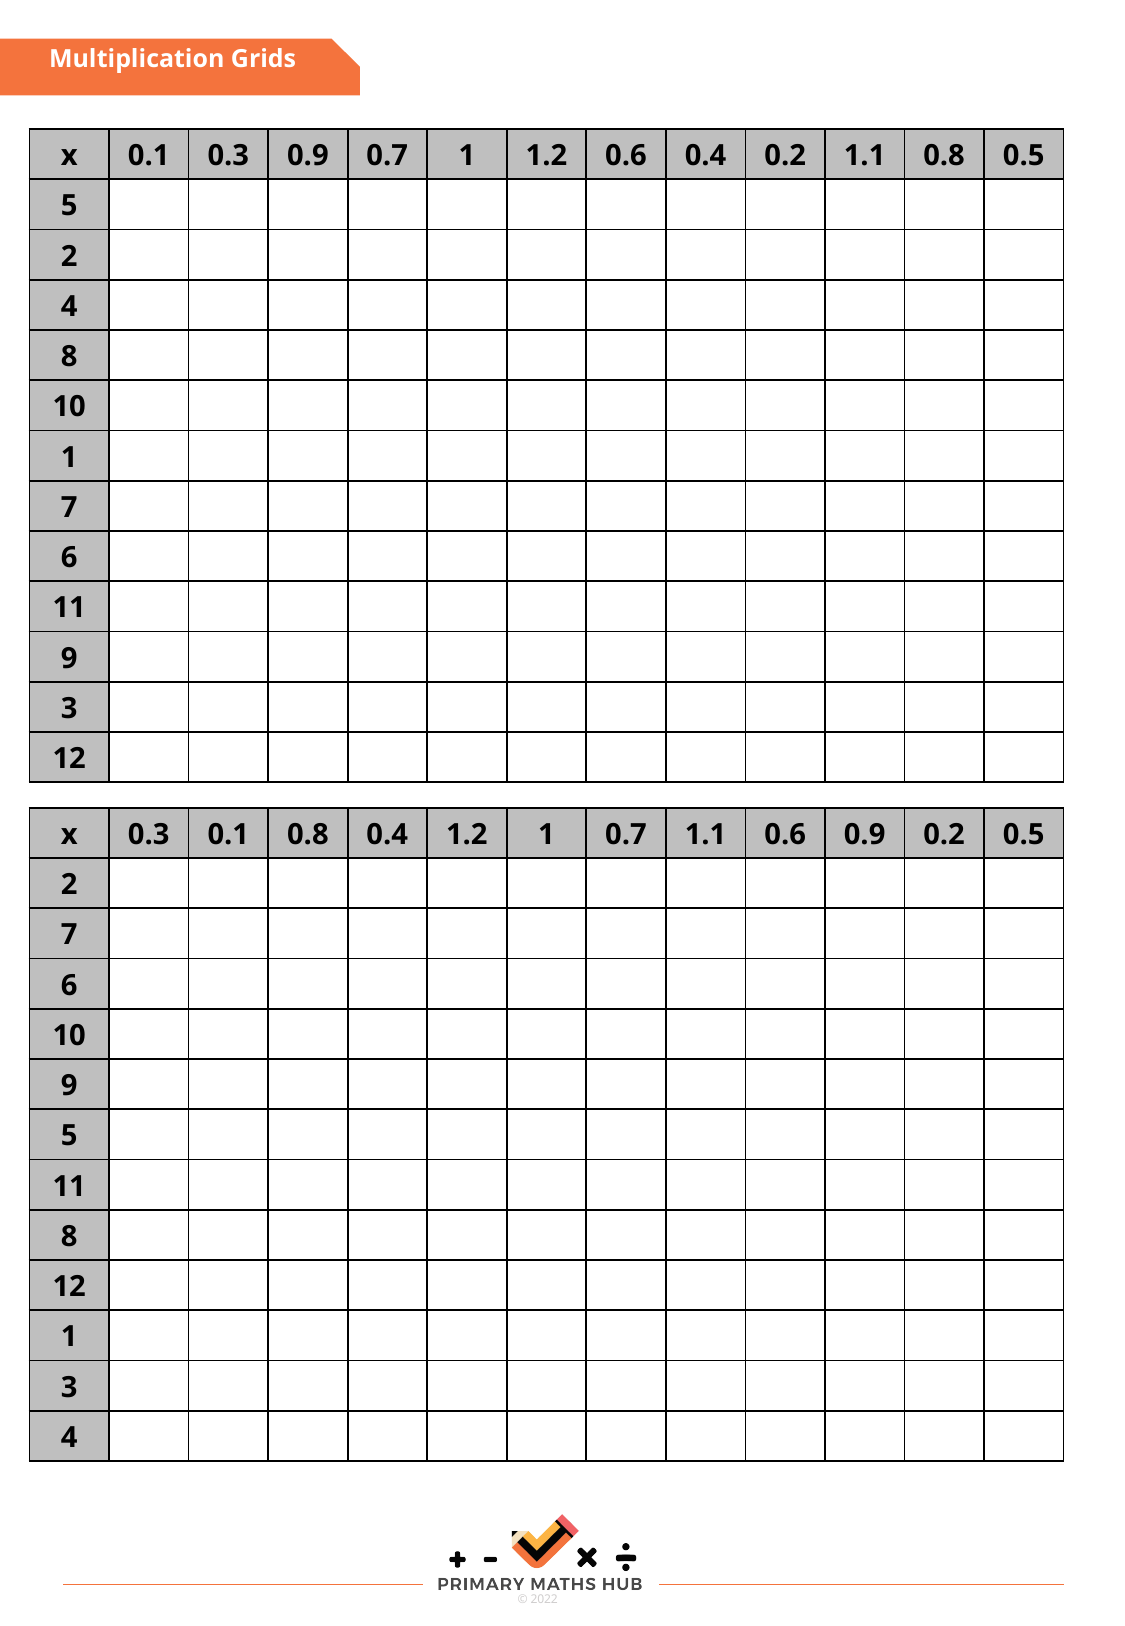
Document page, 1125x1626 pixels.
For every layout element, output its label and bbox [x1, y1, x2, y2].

table_cell [110, 230, 188, 279]
table_cell [269, 1311, 347, 1360]
table_cell [746, 532, 824, 580]
table_cell [508, 1211, 585, 1259]
table_cell [746, 1311, 824, 1360]
table_cell [905, 632, 983, 681]
table_cell [826, 959, 904, 1008]
table_cell [667, 632, 745, 681]
table_cell [667, 1261, 745, 1309]
table_cell [508, 1311, 585, 1360]
table_cell [349, 1311, 426, 1360]
table_cell [349, 582, 426, 631]
table_cell [30, 532, 108, 580]
table_cell [508, 1160, 585, 1209]
table_cell [667, 331, 745, 379]
table_cell [428, 281, 506, 329]
table_cell [508, 331, 585, 379]
table_cell [189, 1211, 267, 1259]
table_header [905, 130, 983, 178]
table_cell [189, 482, 267, 530]
table_cell [746, 1160, 824, 1209]
table_cell [667, 381, 745, 430]
table_cell [428, 733, 506, 781]
table_cell [508, 959, 585, 1008]
table_cell [349, 281, 426, 329]
table_cell [110, 532, 188, 580]
table_cell [587, 859, 665, 907]
table_cell [269, 683, 347, 731]
table_cell [826, 1160, 904, 1209]
table_cell [985, 281, 1063, 329]
table_cell [428, 381, 506, 430]
table_cell [269, 1261, 347, 1309]
table_cell [349, 1211, 426, 1259]
table_header [428, 130, 506, 178]
table_cell [110, 180, 188, 229]
table_cell [110, 1261, 188, 1309]
table_cell [508, 859, 585, 907]
table_cell [110, 431, 188, 480]
table_cell [587, 281, 665, 329]
table_cell [985, 1060, 1063, 1108]
table_cell [587, 1010, 665, 1058]
table_cell [985, 381, 1063, 430]
table_cell [269, 582, 347, 631]
table_cell [905, 959, 983, 1008]
table_cell [746, 281, 824, 329]
table_cell [110, 281, 188, 329]
table_cell [667, 482, 745, 530]
table_cell [428, 859, 506, 907]
table_cell [110, 632, 188, 681]
table_cell [428, 1211, 506, 1259]
table_cell [746, 482, 824, 530]
table_cell [985, 431, 1063, 480]
table_cell [746, 1261, 824, 1309]
table_cell [905, 1361, 983, 1410]
table_cell [826, 1010, 904, 1058]
table_cell [746, 180, 824, 229]
table_cell [905, 1211, 983, 1259]
table_cell [746, 582, 824, 631]
table_cell [189, 1010, 267, 1058]
table_cell [985, 959, 1063, 1008]
table_cell [30, 1311, 108, 1360]
table_cell [746, 1010, 824, 1058]
table_cell [349, 482, 426, 530]
table_cell [905, 1010, 983, 1058]
table_cell [905, 1110, 983, 1159]
table_cell [428, 582, 506, 631]
table_cell [508, 683, 585, 731]
table_cell [30, 381, 108, 430]
table_cell [30, 431, 108, 480]
table_cell [349, 1110, 426, 1159]
table_cell [269, 1160, 347, 1209]
table_cell [428, 632, 506, 681]
table_cell [110, 381, 188, 430]
table_header [189, 130, 267, 178]
table_header [269, 809, 347, 857]
table_cell [826, 281, 904, 329]
table_cell [508, 733, 585, 781]
text_box [0, 37, 361, 97]
table_cell [189, 1412, 267, 1460]
table_cell [746, 431, 824, 480]
table_cell [746, 959, 824, 1008]
table_cell [508, 381, 585, 430]
table_cell [905, 1160, 983, 1209]
table_cell [667, 1412, 745, 1460]
table_cell [30, 1110, 108, 1159]
table_cell [826, 482, 904, 530]
table_cell [189, 1060, 267, 1108]
table_cell [269, 1010, 347, 1058]
table_cell [667, 909, 745, 958]
table_cell [746, 909, 824, 958]
table_cell [905, 1261, 983, 1309]
table_cell [189, 909, 267, 958]
table_cell [110, 683, 188, 731]
table_cell [587, 1412, 665, 1460]
table_header [826, 809, 904, 857]
table_cell [508, 230, 585, 279]
table_cell [110, 1060, 188, 1108]
table_cell [746, 1361, 824, 1410]
table_cell [667, 959, 745, 1008]
table_cell [269, 909, 347, 958]
table_cell [349, 431, 426, 480]
table_cell [508, 532, 585, 580]
table_header [985, 130, 1063, 178]
table_cell [30, 959, 108, 1008]
table_cell [428, 683, 506, 731]
table_cell [30, 180, 108, 229]
table_cell [508, 1412, 585, 1460]
table_cell [189, 1261, 267, 1309]
table_cell [110, 909, 188, 958]
table_cell [826, 532, 904, 580]
table_cell [269, 532, 347, 580]
table_cell [349, 959, 426, 1008]
table_cell [349, 180, 426, 229]
table_cell [30, 1211, 108, 1259]
table_cell [746, 859, 824, 907]
picture [432, 1512, 648, 1597]
table_cell [985, 632, 1063, 681]
table_cell [269, 331, 347, 379]
table_cell [985, 1311, 1063, 1360]
table_cell [349, 532, 426, 580]
table_cell [30, 909, 108, 958]
table_cell [508, 909, 585, 958]
table_cell [587, 331, 665, 379]
table_cell [746, 683, 824, 731]
table_cell [587, 632, 665, 681]
table_cell [189, 230, 267, 279]
table_cell [587, 1211, 665, 1259]
table_cell [349, 381, 426, 430]
table_header [110, 130, 188, 178]
table_cell [985, 1261, 1063, 1309]
table_cell [746, 381, 824, 430]
table_cell [587, 582, 665, 631]
table_header [428, 809, 506, 857]
table_cell [428, 959, 506, 1008]
table_cell [985, 532, 1063, 580]
table_cell [746, 632, 824, 681]
table_cell [189, 1361, 267, 1410]
table_cell [428, 1010, 506, 1058]
table_cell [189, 381, 267, 430]
table_cell [985, 683, 1063, 731]
table_cell [905, 733, 983, 781]
table_cell [826, 1261, 904, 1309]
table_cell [428, 1160, 506, 1209]
table_cell [667, 532, 745, 580]
table_cell [667, 582, 745, 631]
table_cell [269, 482, 347, 530]
table_cell [110, 482, 188, 530]
table_cell [349, 859, 426, 907]
table_cell [189, 180, 267, 229]
table_header [110, 809, 188, 857]
table_cell [269, 733, 347, 781]
table_cell [587, 532, 665, 580]
table_cell [587, 1261, 665, 1309]
table_cell [110, 331, 188, 379]
table_cell [667, 1361, 745, 1410]
table_cell [905, 331, 983, 379]
table_header [349, 809, 426, 857]
table_cell [110, 1361, 188, 1410]
table_cell [826, 1412, 904, 1460]
table_cell [189, 632, 267, 681]
table_cell [189, 431, 267, 480]
table_cell [269, 1060, 347, 1108]
table_cell [269, 281, 347, 329]
table_cell [30, 1010, 108, 1058]
table_cell [826, 180, 904, 229]
table_cell [508, 482, 585, 530]
table_cell [746, 1110, 824, 1159]
table_cell [826, 1060, 904, 1108]
table_cell [985, 1211, 1063, 1259]
table_cell [428, 1110, 506, 1159]
table_cell [985, 582, 1063, 631]
table_cell [30, 733, 108, 781]
table_cell [985, 1361, 1063, 1410]
table_cell [587, 230, 665, 279]
table_cell [349, 331, 426, 379]
table_cell [189, 532, 267, 580]
table_cell [667, 180, 745, 229]
table_cell [508, 1261, 585, 1309]
table_cell [428, 532, 506, 580]
table_cell [667, 281, 745, 329]
table_cell [189, 331, 267, 379]
table_cell [428, 1412, 506, 1460]
table_cell [667, 1160, 745, 1209]
table_cell [746, 733, 824, 781]
table_cell [349, 683, 426, 731]
table_cell [30, 281, 108, 329]
table_cell [110, 1160, 188, 1209]
table_cell [30, 1361, 108, 1410]
table_cell [189, 959, 267, 1008]
table_cell [349, 1010, 426, 1058]
table_cell [587, 733, 665, 781]
table_cell [349, 1060, 426, 1108]
table_cell [826, 1361, 904, 1410]
table_cell [667, 1060, 745, 1108]
table_cell [826, 733, 904, 781]
table_cell [985, 909, 1063, 958]
table_cell [30, 331, 108, 379]
table_cell [587, 909, 665, 958]
table_cell [667, 1010, 745, 1058]
table_cell [826, 1110, 904, 1159]
table_cell [110, 733, 188, 781]
table_cell [905, 909, 983, 958]
table_cell [985, 1110, 1063, 1159]
table_cell [349, 230, 426, 279]
table_cell [189, 1311, 267, 1360]
table_cell [905, 1311, 983, 1360]
table_cell [667, 859, 745, 907]
table_cell [110, 1110, 188, 1159]
table_cell [667, 230, 745, 279]
table_cell [826, 1211, 904, 1259]
table_cell [905, 431, 983, 480]
table_cell [587, 381, 665, 430]
table_cell [349, 1361, 426, 1410]
table_cell [428, 230, 506, 279]
table_cell [269, 1412, 347, 1460]
table_header [30, 130, 108, 178]
table_cell [269, 959, 347, 1008]
table_cell [905, 859, 983, 907]
table_cell [826, 331, 904, 379]
table_cell [30, 230, 108, 279]
table_cell [905, 180, 983, 229]
table_cell [587, 1361, 665, 1410]
table_cell [508, 1361, 585, 1410]
table_cell [428, 482, 506, 530]
table_cell [30, 1060, 108, 1108]
table_header [667, 809, 745, 857]
table_cell [189, 1110, 267, 1159]
table_cell [30, 1261, 108, 1309]
table_cell [667, 733, 745, 781]
table_cell [110, 1311, 188, 1360]
table_cell [905, 230, 983, 279]
table_header [746, 809, 824, 857]
table_cell [30, 859, 108, 907]
table_cell [508, 180, 585, 229]
table_cell [30, 1160, 108, 1209]
table_cell [985, 1160, 1063, 1209]
table_header [30, 809, 108, 857]
table_cell [985, 482, 1063, 530]
table_cell [746, 1412, 824, 1460]
table_cell [746, 1060, 824, 1108]
table_cell [349, 733, 426, 781]
table_cell [587, 180, 665, 229]
table_cell [349, 1160, 426, 1209]
table_cell [905, 1412, 983, 1460]
table_cell [905, 482, 983, 530]
table_cell [587, 1060, 665, 1108]
table_cell [905, 381, 983, 430]
table_cell [587, 482, 665, 530]
table_header [587, 130, 665, 178]
table_header [746, 130, 824, 178]
table_cell [508, 1010, 585, 1058]
table_cell [428, 1060, 506, 1108]
table_cell [269, 180, 347, 229]
table_cell [269, 1361, 347, 1410]
table_cell [667, 431, 745, 480]
table_cell [189, 733, 267, 781]
table_cell [985, 1010, 1063, 1058]
table_cell [905, 281, 983, 329]
table_cell [826, 1311, 904, 1360]
table_cell [349, 1412, 426, 1460]
table_cell [587, 1311, 665, 1360]
table_cell [667, 1311, 745, 1360]
table_cell [189, 683, 267, 731]
table_cell [826, 230, 904, 279]
table_cell [110, 1211, 188, 1259]
table_cell [985, 859, 1063, 907]
table_cell [587, 959, 665, 1008]
table_cell [30, 683, 108, 731]
table_cell [428, 1361, 506, 1410]
table_cell [508, 281, 585, 329]
table_cell [746, 331, 824, 379]
table_cell [985, 331, 1063, 379]
table_cell [905, 532, 983, 580]
table_cell [30, 582, 108, 631]
table_header [269, 130, 347, 178]
table_header [905, 809, 983, 857]
table_cell [667, 683, 745, 731]
table_cell [30, 1412, 108, 1460]
table_cell [746, 230, 824, 279]
table_cell [269, 859, 347, 907]
table_cell [985, 733, 1063, 781]
table_cell [349, 632, 426, 681]
table_cell [985, 180, 1063, 229]
table_cell [508, 431, 585, 480]
table_cell [269, 230, 347, 279]
table_cell [508, 582, 585, 631]
table_cell [587, 1110, 665, 1159]
table_cell [110, 1412, 188, 1460]
table_cell [428, 909, 506, 958]
table_cell [269, 431, 347, 480]
table_header [349, 130, 426, 178]
table_cell [508, 1060, 585, 1108]
table_header [985, 809, 1063, 857]
table_cell [349, 1261, 426, 1309]
table_cell [826, 381, 904, 430]
table_header [667, 130, 745, 178]
table_cell [667, 1211, 745, 1259]
table_cell [508, 632, 585, 681]
table_cell [110, 1010, 188, 1058]
table_cell [587, 431, 665, 480]
text_box [429, 1584, 646, 1614]
table_cell [30, 482, 108, 530]
table_cell [905, 683, 983, 731]
table_cell [189, 582, 267, 631]
table_cell [428, 431, 506, 480]
table_cell [269, 381, 347, 430]
table_cell [110, 582, 188, 631]
table_cell [905, 1060, 983, 1108]
table_cell [269, 1110, 347, 1159]
table_cell [428, 1311, 506, 1360]
table_cell [826, 683, 904, 731]
table_cell [189, 281, 267, 329]
table_cell [189, 1160, 267, 1209]
table_header [508, 130, 585, 178]
table_cell [508, 1110, 585, 1159]
table_cell [826, 582, 904, 631]
table_cell [826, 909, 904, 958]
table_header [189, 809, 267, 857]
table_cell [746, 1211, 824, 1259]
table_header [587, 809, 665, 857]
table_cell [826, 859, 904, 907]
table_header [508, 809, 585, 857]
table_cell [905, 582, 983, 631]
table_cell [587, 683, 665, 731]
table_cell [428, 180, 506, 229]
table_cell [985, 1412, 1063, 1460]
table_cell [269, 1211, 347, 1259]
table_cell [428, 331, 506, 379]
table_cell [30, 632, 108, 681]
table_cell [826, 632, 904, 681]
table_cell [189, 859, 267, 907]
table_cell [110, 959, 188, 1008]
table_cell [428, 1261, 506, 1309]
table_cell [349, 909, 426, 958]
table_cell [826, 431, 904, 480]
table_cell [667, 1110, 745, 1159]
table_cell [985, 230, 1063, 279]
table_cell [269, 632, 347, 681]
table_cell [110, 859, 188, 907]
table_cell [587, 1160, 665, 1209]
table_header [826, 130, 904, 178]
